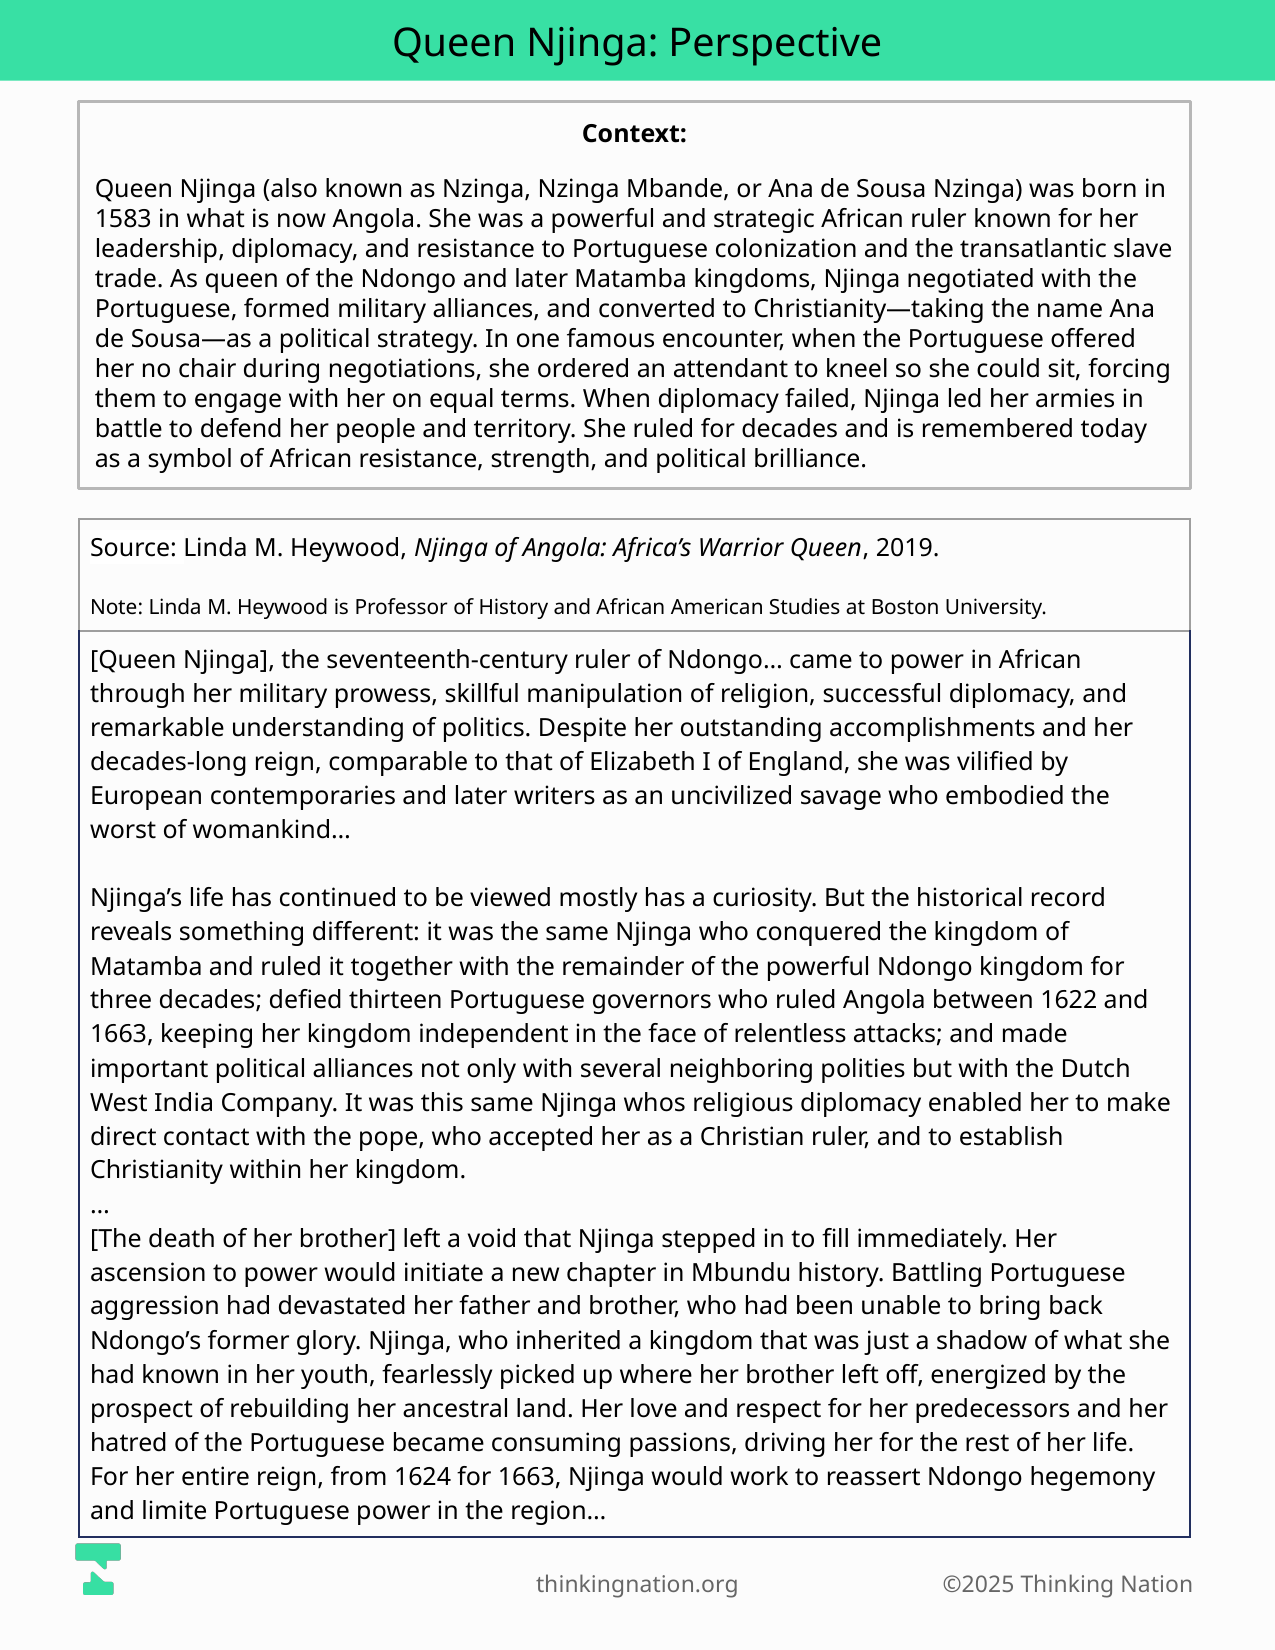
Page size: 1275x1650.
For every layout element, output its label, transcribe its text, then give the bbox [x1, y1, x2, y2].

text_box ©2025 Thinking Nation [907, 1553, 1210, 1605]
text_box thinkingnation.org [486, 1553, 789, 1605]
text_box Queen Njinga: Perspective [0, 0, 1275, 81]
table_header Source: Linda M. Heywood, Njinga of Angola: Africa’s Warrior Queen, 2019. Note: Linda M. Heywood is Professor of History and African American Studies at Boston University. [80, 520, 1189, 630]
text_box Context: Queen Njinga (also known as Nzinga, Nzinga Mbande, or Ana de Sousa Nzinga) was born in 1583 in what is now Angola. She was a powerful and strategic African ruler known for her leadership, diplomacy, and resistance to Portuguese colonization and the transatlantic slave trade. As queen of the Ndongo and later Matamba kingdoms, Njinga negotiated with the Portuguese, formed military alliances, and converted to Christianity—taking the name Ana de Sousa—as a political strategy. In one famous encounter, when the Portuguese offered her no chair during negotiations, she ordered an attendant to kneel so she could sit, forcing them to engage with her on equal terms. When diplomacy failed, Njinga led her armies in battle to defend her people and territory. She ruled for decades and is remembered today as a symbol of African resistance, strength, and political brilliance. [78, 101, 1191, 489]
table_cell [Queen Njinga], the seventeenth-century ruler of Ndongo… came to power in African through her military prowess, skillful manipulation of religion, successful diplomacy, and remarkable understanding of politics. Despite her outstanding accomplishments and her decades-long reign, comparable to that of Elizabeth I of England, she was vilified by European contemporaries and later writers as an uncivilized savage who embodied the worst of womankind… Njinga’s life has continued to be viewed mostly has a curiosity. But the historical record reveals something different: it was the same Njinga who conquered the kingdom of Matamba and ruled it together with the remainder of the powerful Ndongo kingdom for three decades; defied thirteen Portuguese governors who ruled Angola between 1622 and 1663, keeping her kingdom independent in the face of relentless attacks; and made important political alliances not only with several neighboring polities but with the Dutch West India Company. It was this same Njinga whos religious diplomacy enabled her to make direct contact with the pope, who accepted her as a Christian ruler, and to establish Christianity within her kingdom. … [The death of her brother] left a void that Njinga stepped in to fill immediately. Her ascension to power would initiate a new chapter in Mbundu history. Battling Portuguese aggression had devastated her father and brother, who had been unable to bring back Ndongo’s former glory. Njinga, who inherited a kingdom that was just a shadow of what she had known in her youth, fearlessly picked up where her brother left off, energized by the prospect of rebuilding her ancestral land. Her love and respect for her predecessors and her hatred of the Portuguese became consuming passions, driving her for the rest of her life. For her entire reign, from 1624 for 1663, Njinga would work to reassert Ndongo hegemony and limite Portuguese power in the region… [80, 632, 1189, 1536]
picture [62, 1533, 134, 1605]
